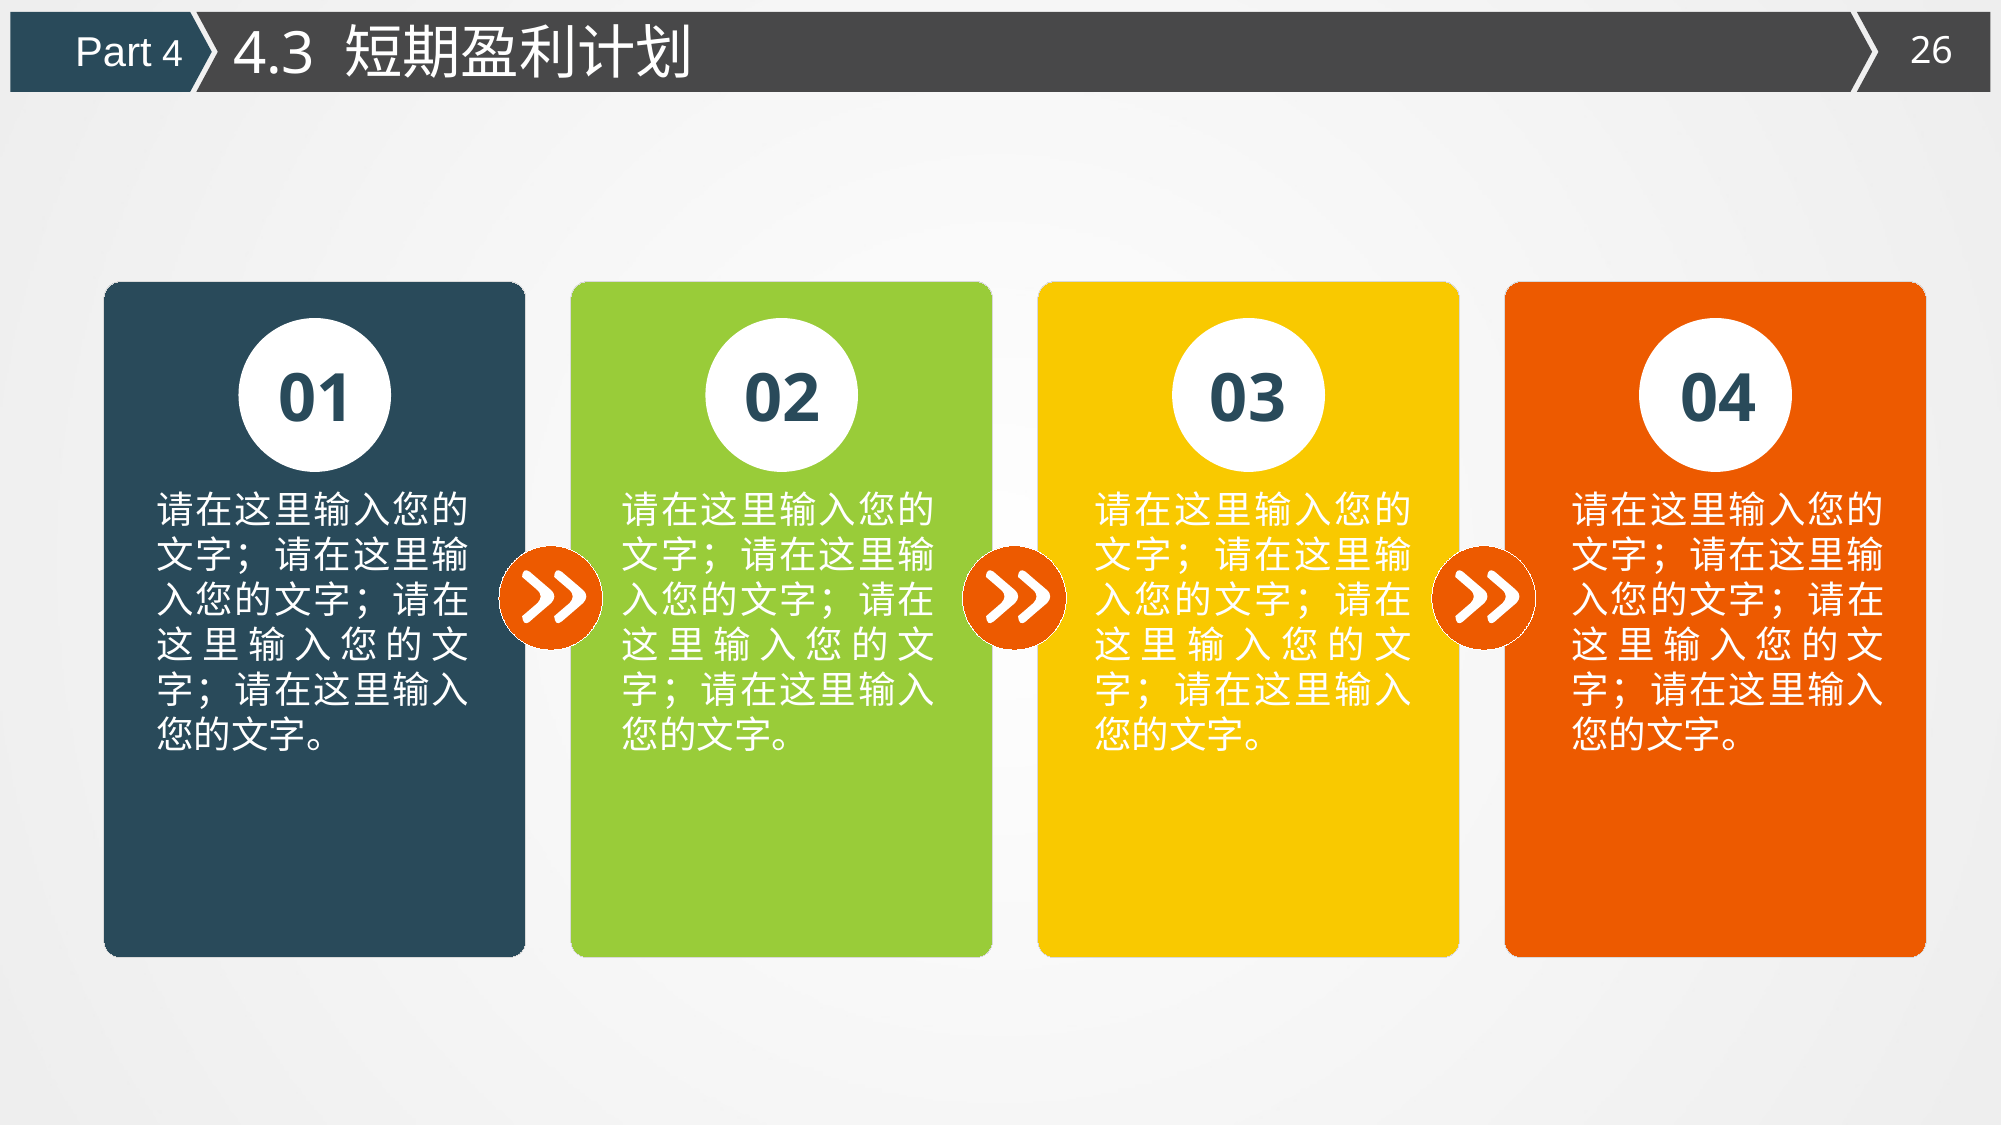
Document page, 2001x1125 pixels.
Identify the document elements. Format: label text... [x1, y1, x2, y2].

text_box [238, 317, 392, 473]
text_box 4.3 短期盈利计划 [218, 7, 1046, 93]
text_box [570, 281, 993, 958]
picture [0, 0, 2001, 1125]
text_box 请在这里输入您的文字；请在这里输入您的文字；请在这里输入您的文字；请在这里输入您的文字。 [607, 478, 950, 764]
text_box [1504, 281, 1927, 958]
text_box [1037, 281, 1460, 958]
text_box Part 4 [22, 17, 198, 83]
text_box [1638, 317, 1793, 473]
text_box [1171, 317, 1326, 473]
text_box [1431, 545, 1536, 651]
text_box [103, 281, 526, 958]
text_box 请在这里输入您的文字；请在这里输入您的文字；请在这里输入您的文字；请在这里输入您的文字。 [141, 478, 485, 764]
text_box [705, 317, 859, 473]
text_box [498, 545, 603, 651]
text_box 请在这里输入您的文字；请在这里输入您的文字；请在这里输入您的文字；请在这里输入您的文字。 [1556, 478, 1900, 764]
text_box 请在这里输入您的文字；请在这里输入您的文字；请在这里输入您的文字；请在这里输入您的文字。 [1079, 478, 1427, 764]
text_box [962, 545, 1067, 651]
